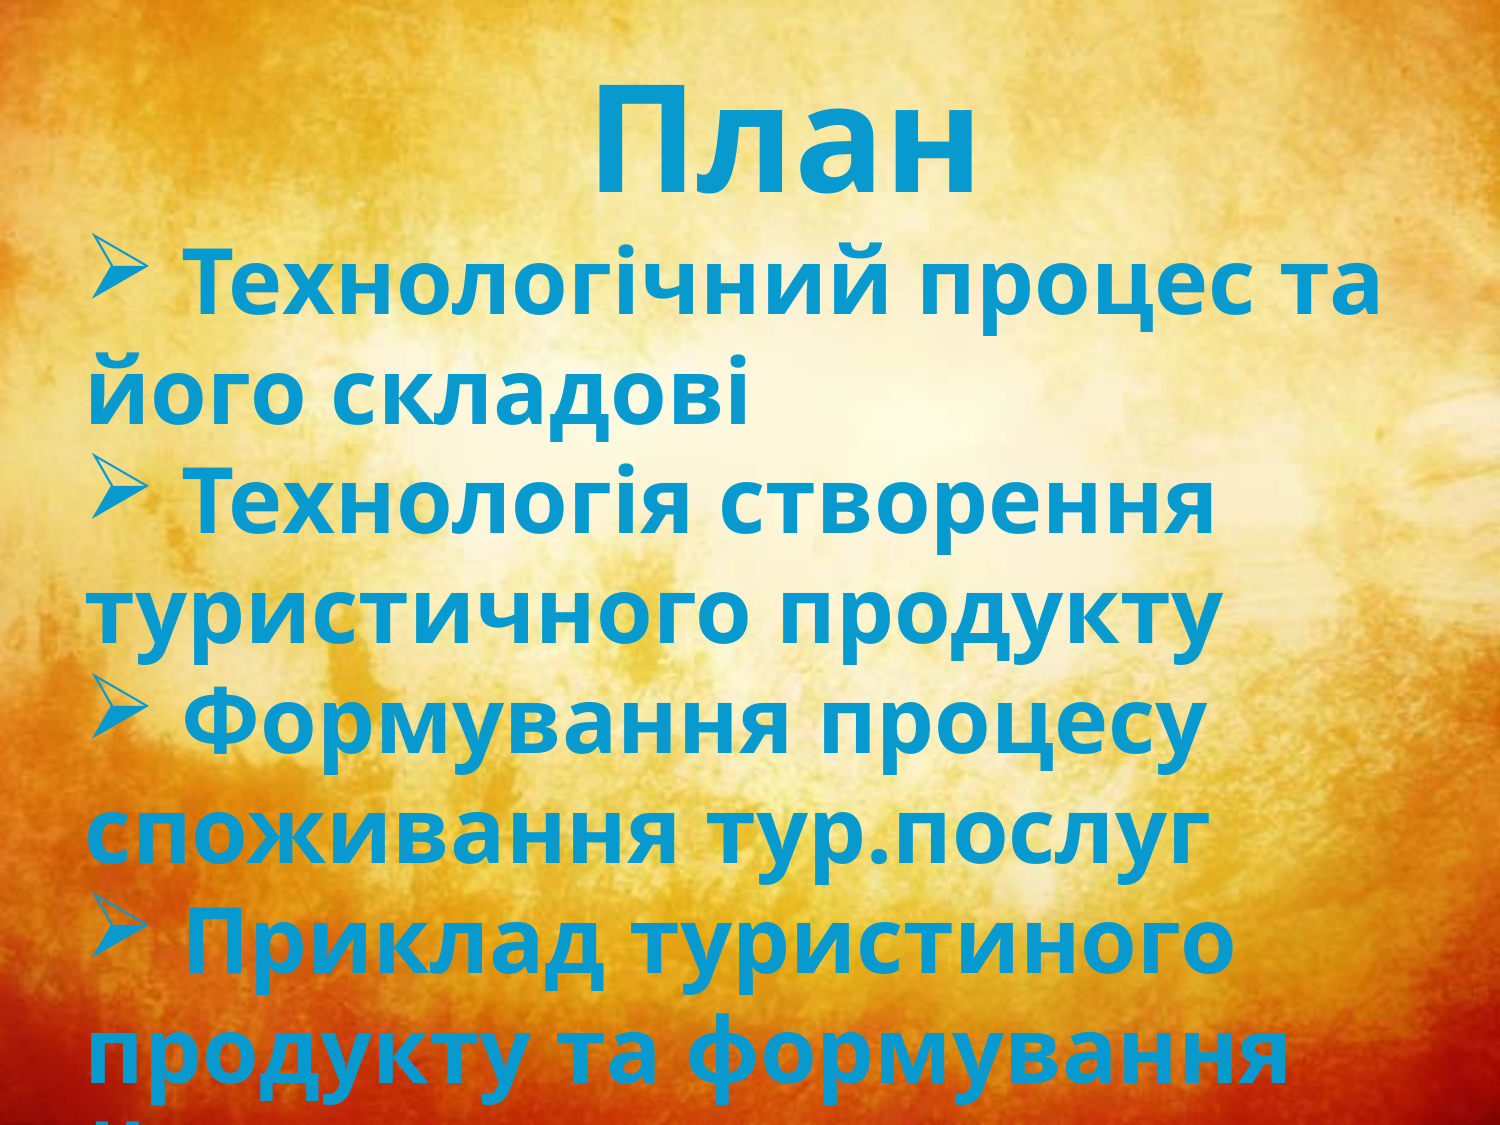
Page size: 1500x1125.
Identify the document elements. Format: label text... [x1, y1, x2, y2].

text_box План Технологічний процес та його складові Технологія створення туристичного продукту Формування процесу споживання тур.послуг Приклад туристиного продукту та формування його споживання [70, 35, 1500, 1125]
picture [0, 0, 1500, 1125]
